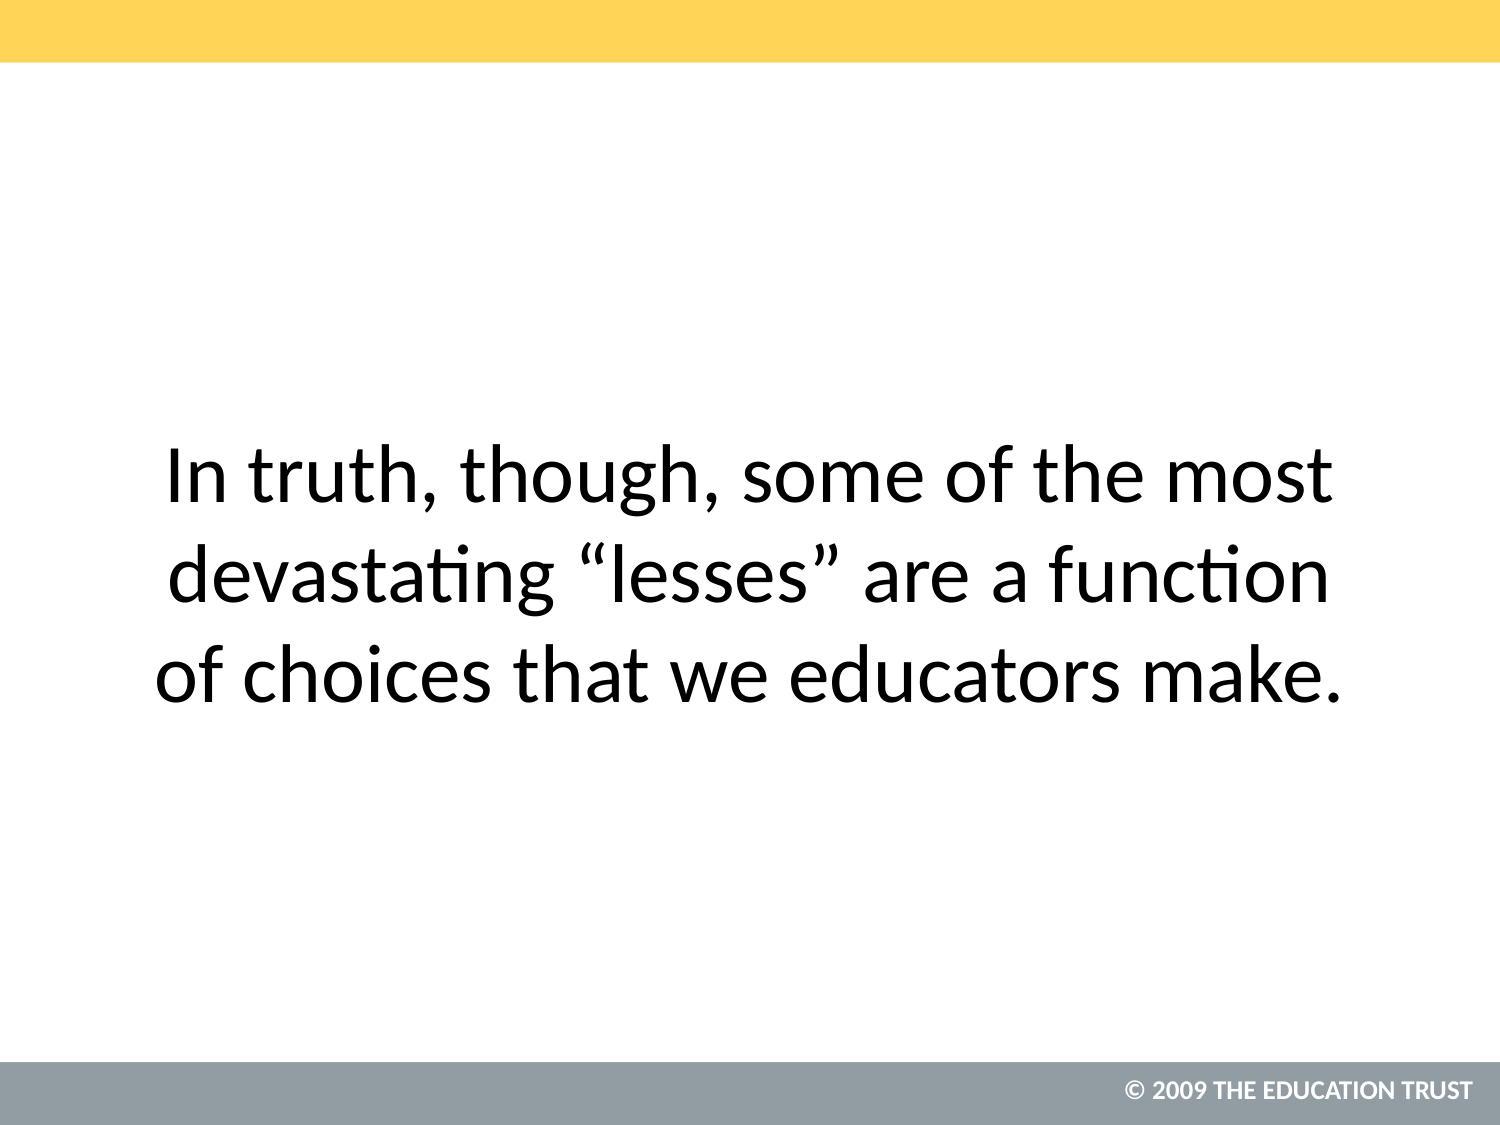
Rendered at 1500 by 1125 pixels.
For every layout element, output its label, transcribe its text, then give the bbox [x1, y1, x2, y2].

title In truth, though, some of the most devastating “lesses” are a function of choices that we educators make. [112, 274, 1388, 863]
